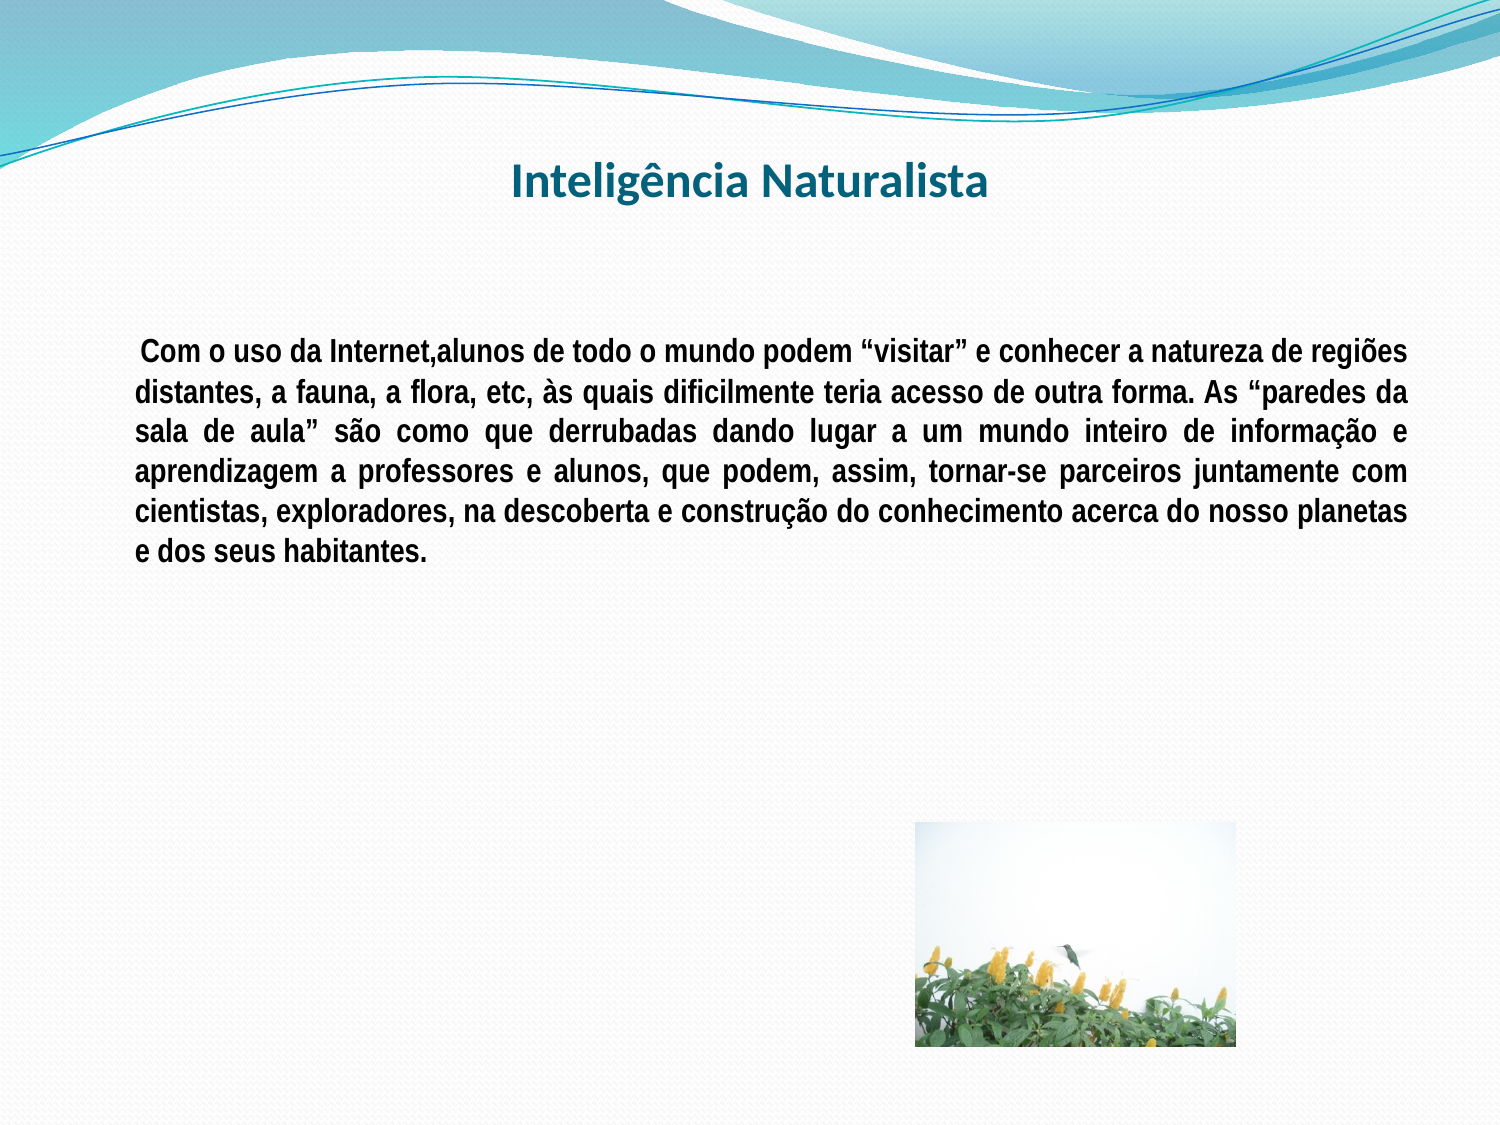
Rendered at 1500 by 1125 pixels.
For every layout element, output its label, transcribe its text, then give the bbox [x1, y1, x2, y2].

picture [915, 822, 1237, 1047]
title Inteligência Naturalista [75, 115, 1425, 268]
list Com o uso da Internet,alunos de todo o mundo podem “visitar” e conhecer a natureza de regiões distantes, a fauna, a flora, etc, às quais dificilmente teria acesso de outra forma. As “paredes da sala de aula” são como que derrubadas dando lugar a um mundo inteiro de informação e aprendizagem a professores e alunos, que podem, assim, tornar-se parceiros juntamente com cientistas, exploradores, na descoberta e construção do conhecimento acerca do nosso planetas e dos seus habitantes. [75, 317, 1425, 1038]
